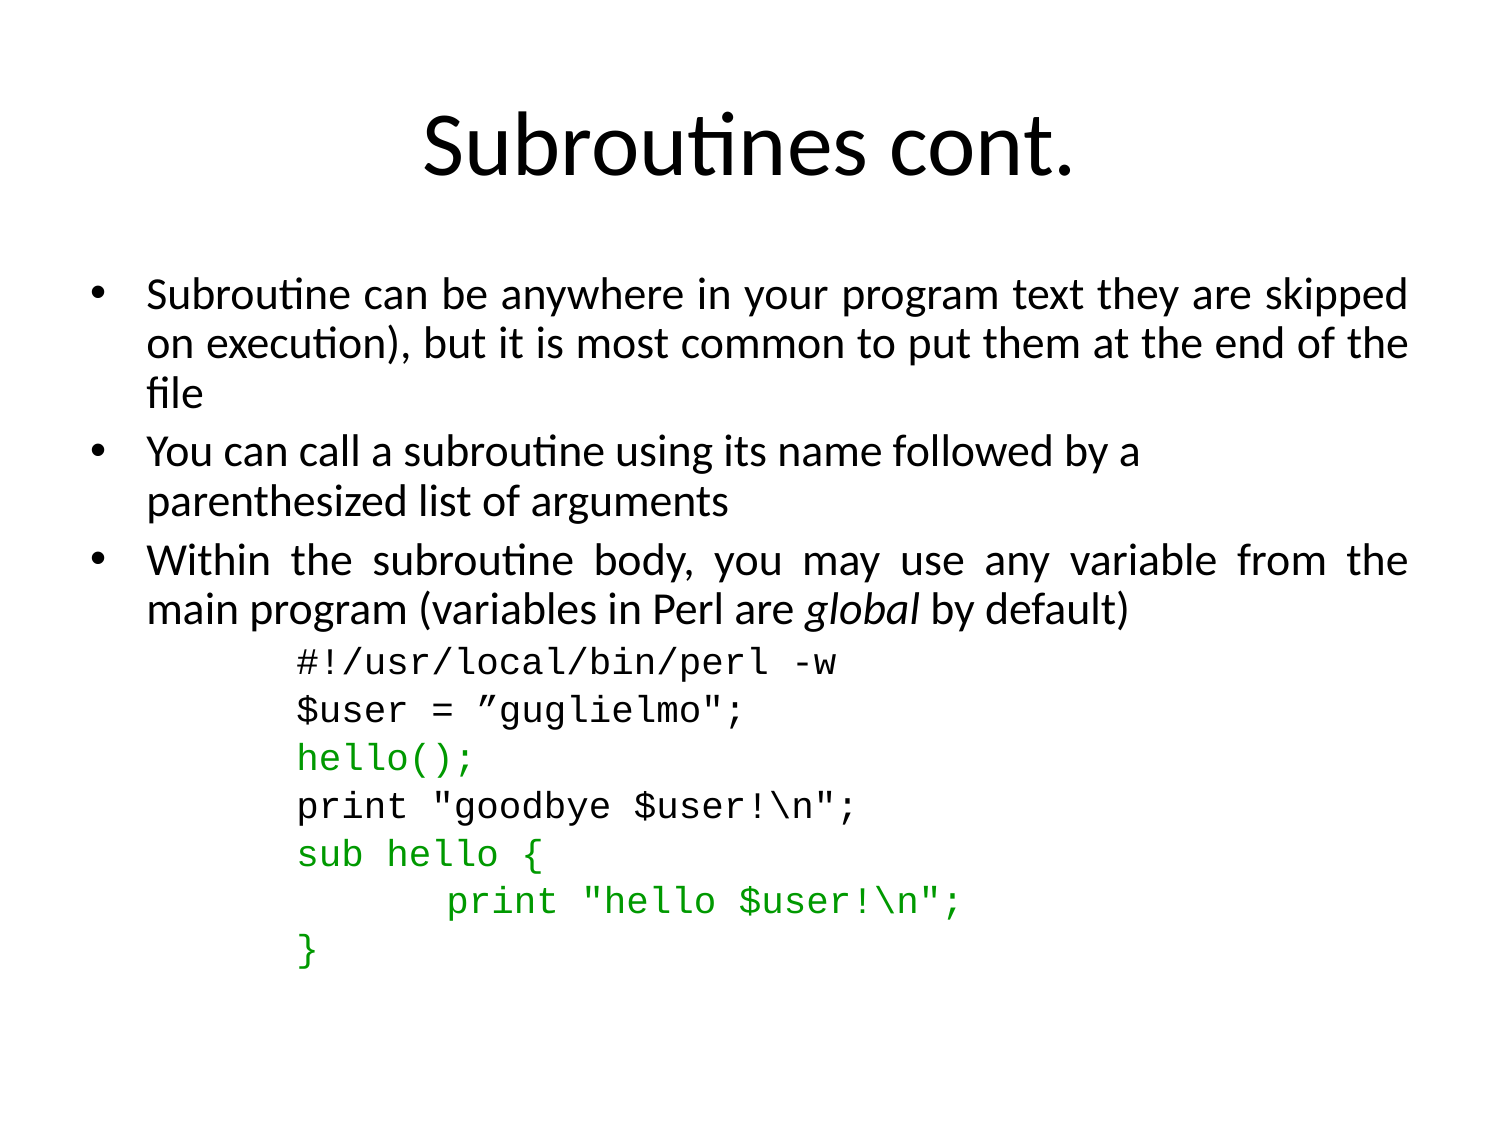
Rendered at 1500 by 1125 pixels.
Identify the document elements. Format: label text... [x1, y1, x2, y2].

title Subroutines cont. [75, 45, 1425, 233]
list Subroutine can be anywhere in your program text they are skipped on execution), but it is most common to put them at the end of the file You can call a subroutine using its name followed by a parenthesized list of arguments Within the subroutine body, you may use any variable from the main program (variables in Perl are global by default) #!/usr/local/bin/perl -w $user = ”guglielmo"; hello(); print "goodbye $user!\n"; sub hello { print "hello $user!\n"; } [75, 262, 1425, 1005]
